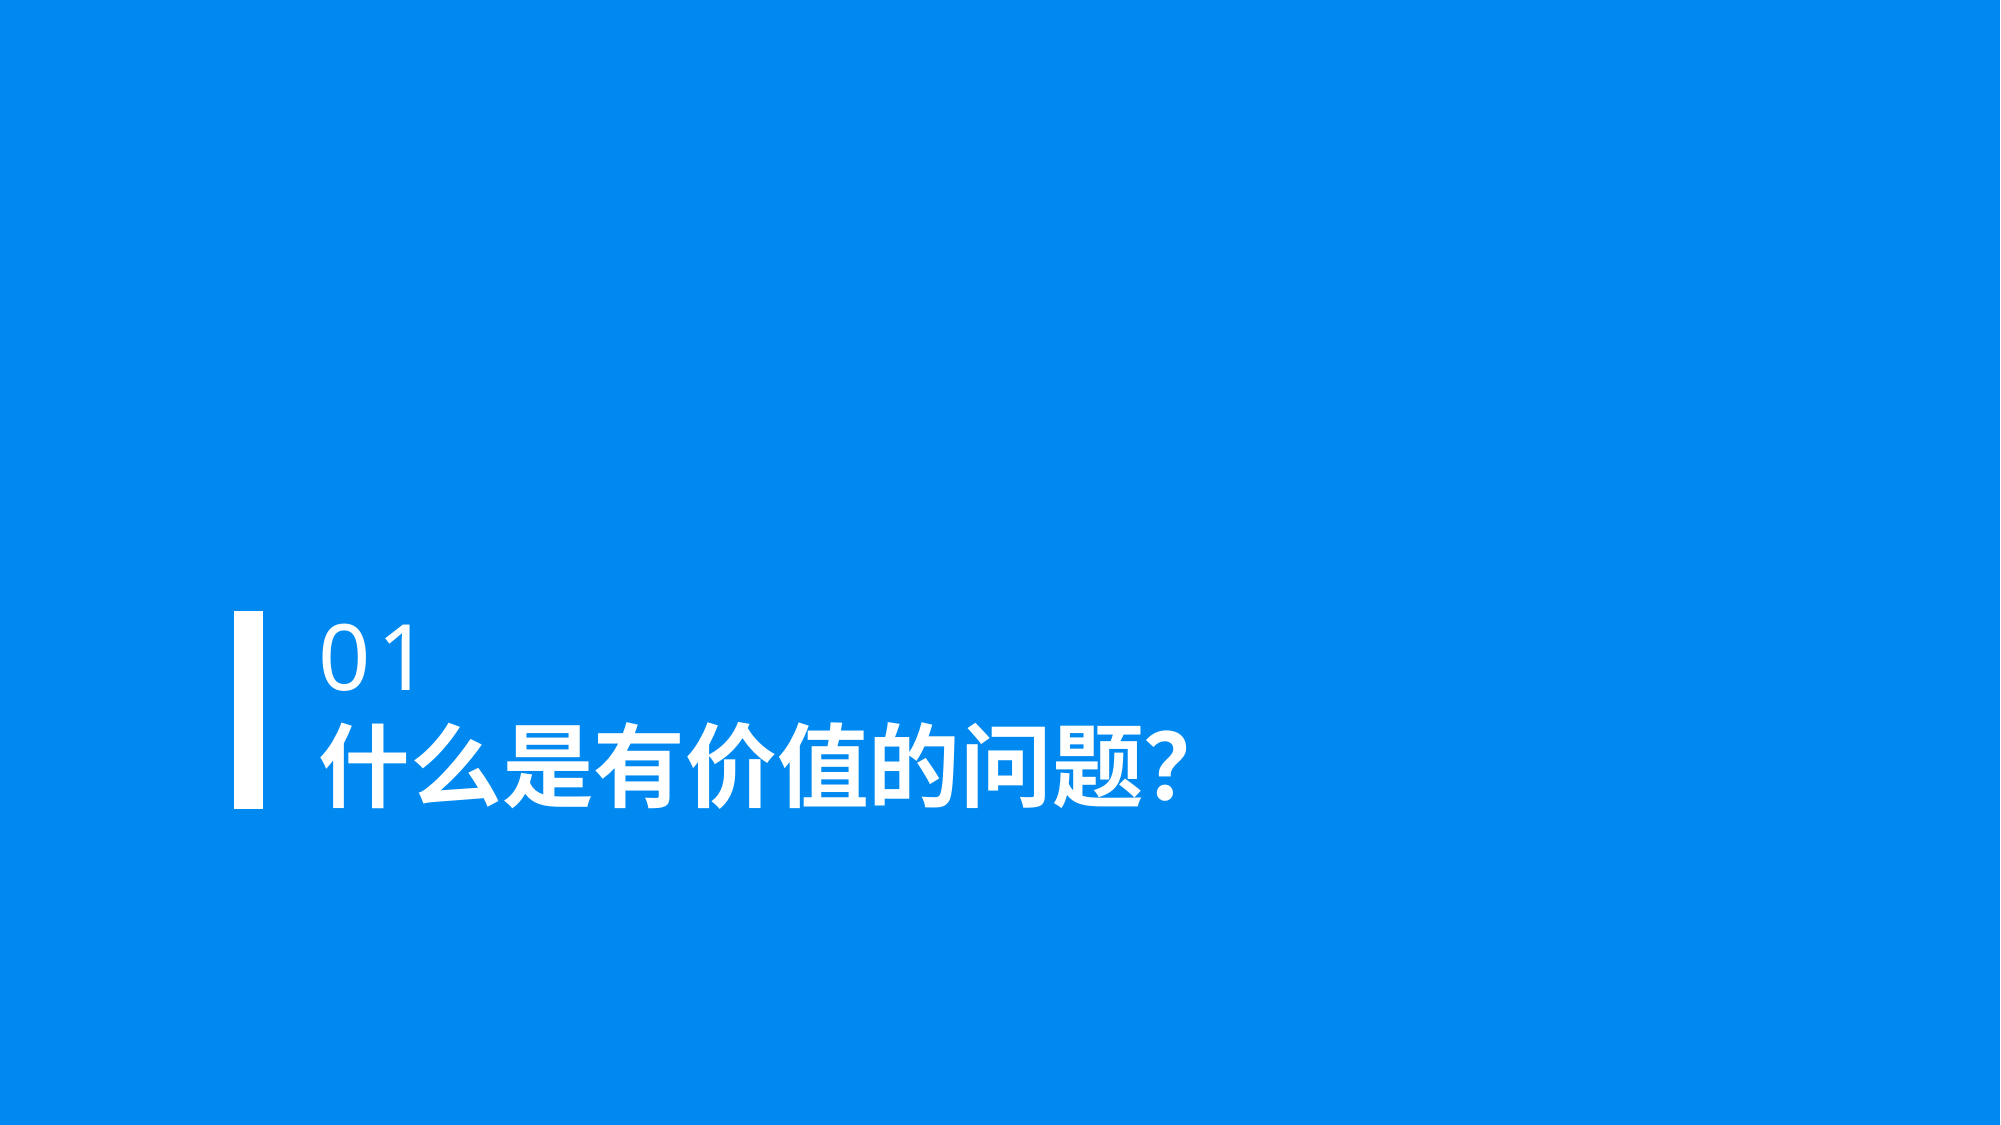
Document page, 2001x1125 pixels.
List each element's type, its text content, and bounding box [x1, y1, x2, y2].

text_box 01 什么是有价值的问题？ [304, 591, 1705, 826]
